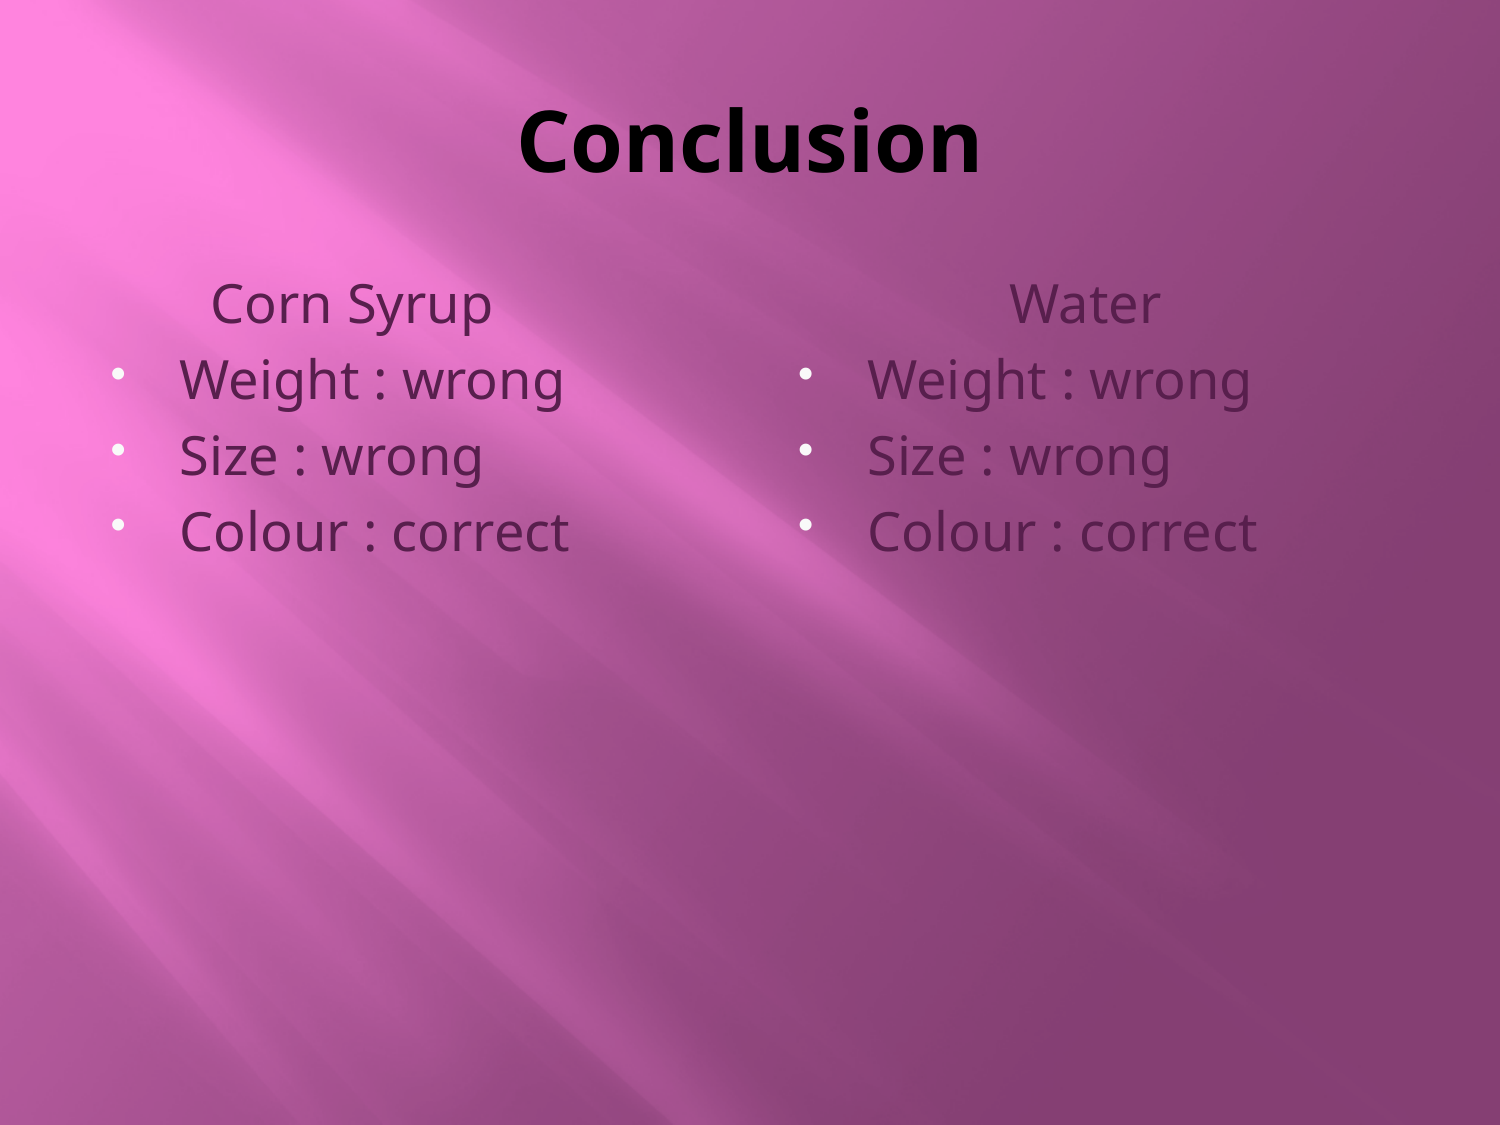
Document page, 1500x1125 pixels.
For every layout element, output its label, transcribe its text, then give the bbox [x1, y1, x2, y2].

list Corn Syrup Weight : wrong Size : wrong Colour : correct [75, 262, 738, 1005]
list Water Weight : wrong Size : wrong Colour : correct [762, 262, 1425, 1005]
title Conclusion [75, 45, 1425, 233]
